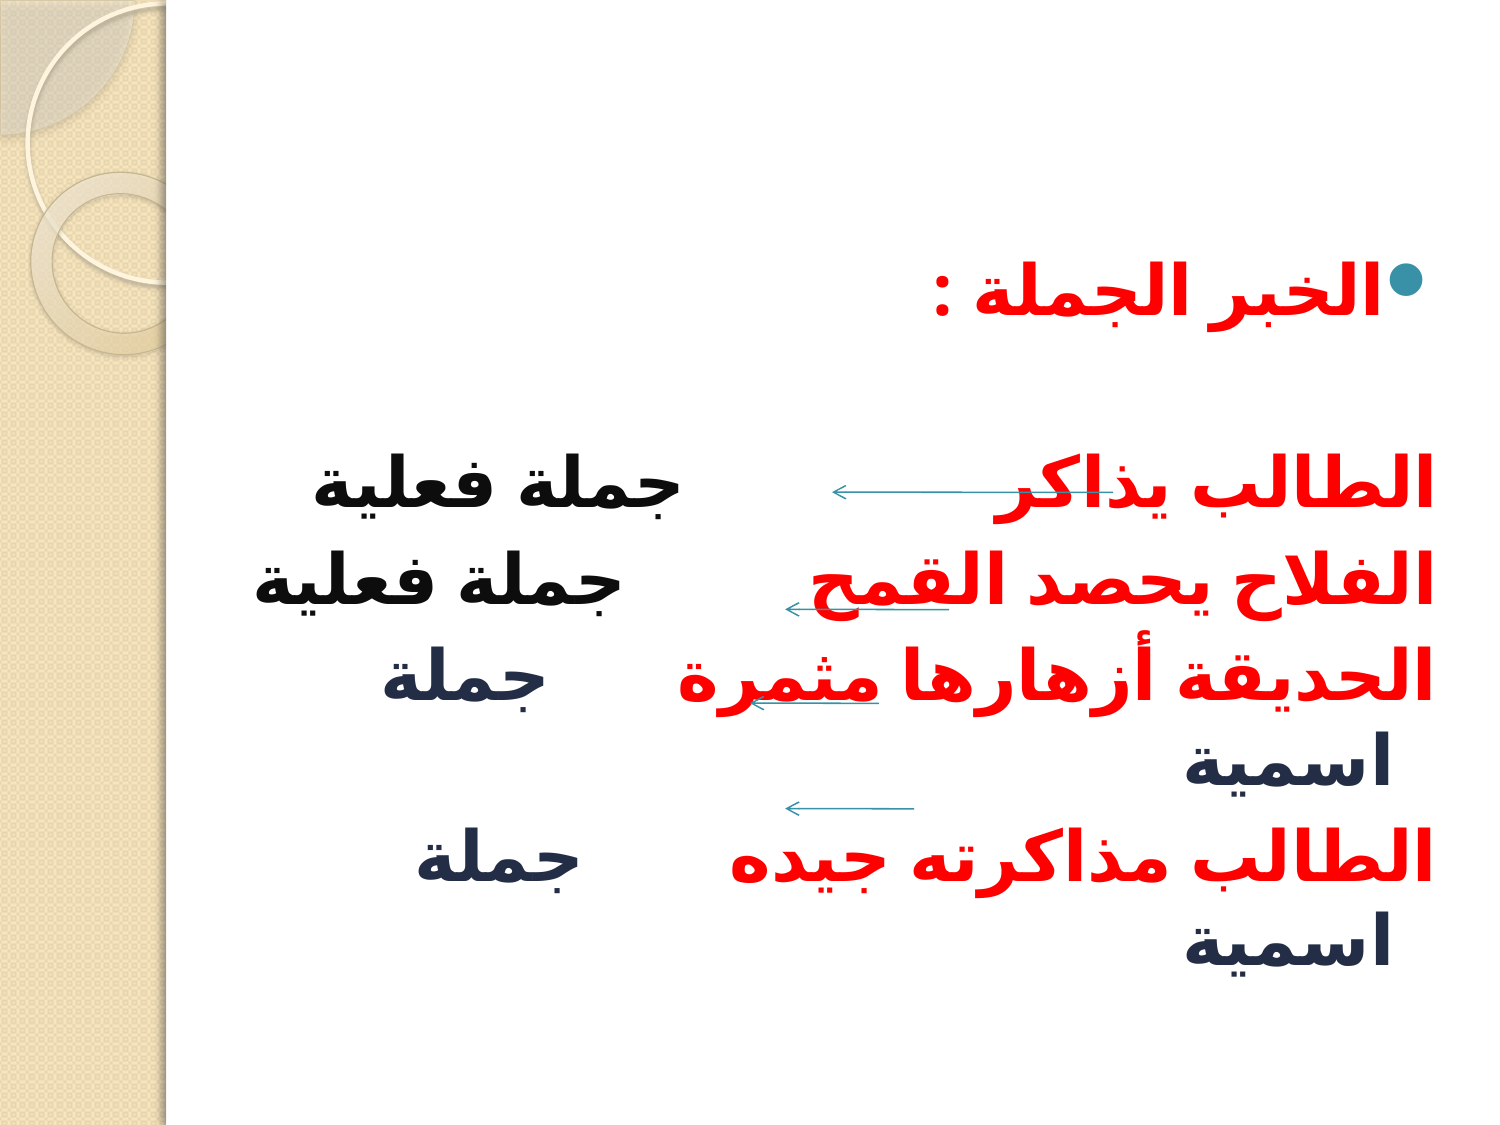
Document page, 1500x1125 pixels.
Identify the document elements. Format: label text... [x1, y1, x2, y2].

list الخبر الجملة : الطالب يذاكر جملة فعلية الفلاح يحصد القمح جملة فعلية الحديقة أزهارها مثمرة جملة اسمية الطالب مذاكرته جيده جملة اسمية [235, 237, 1466, 1025]
